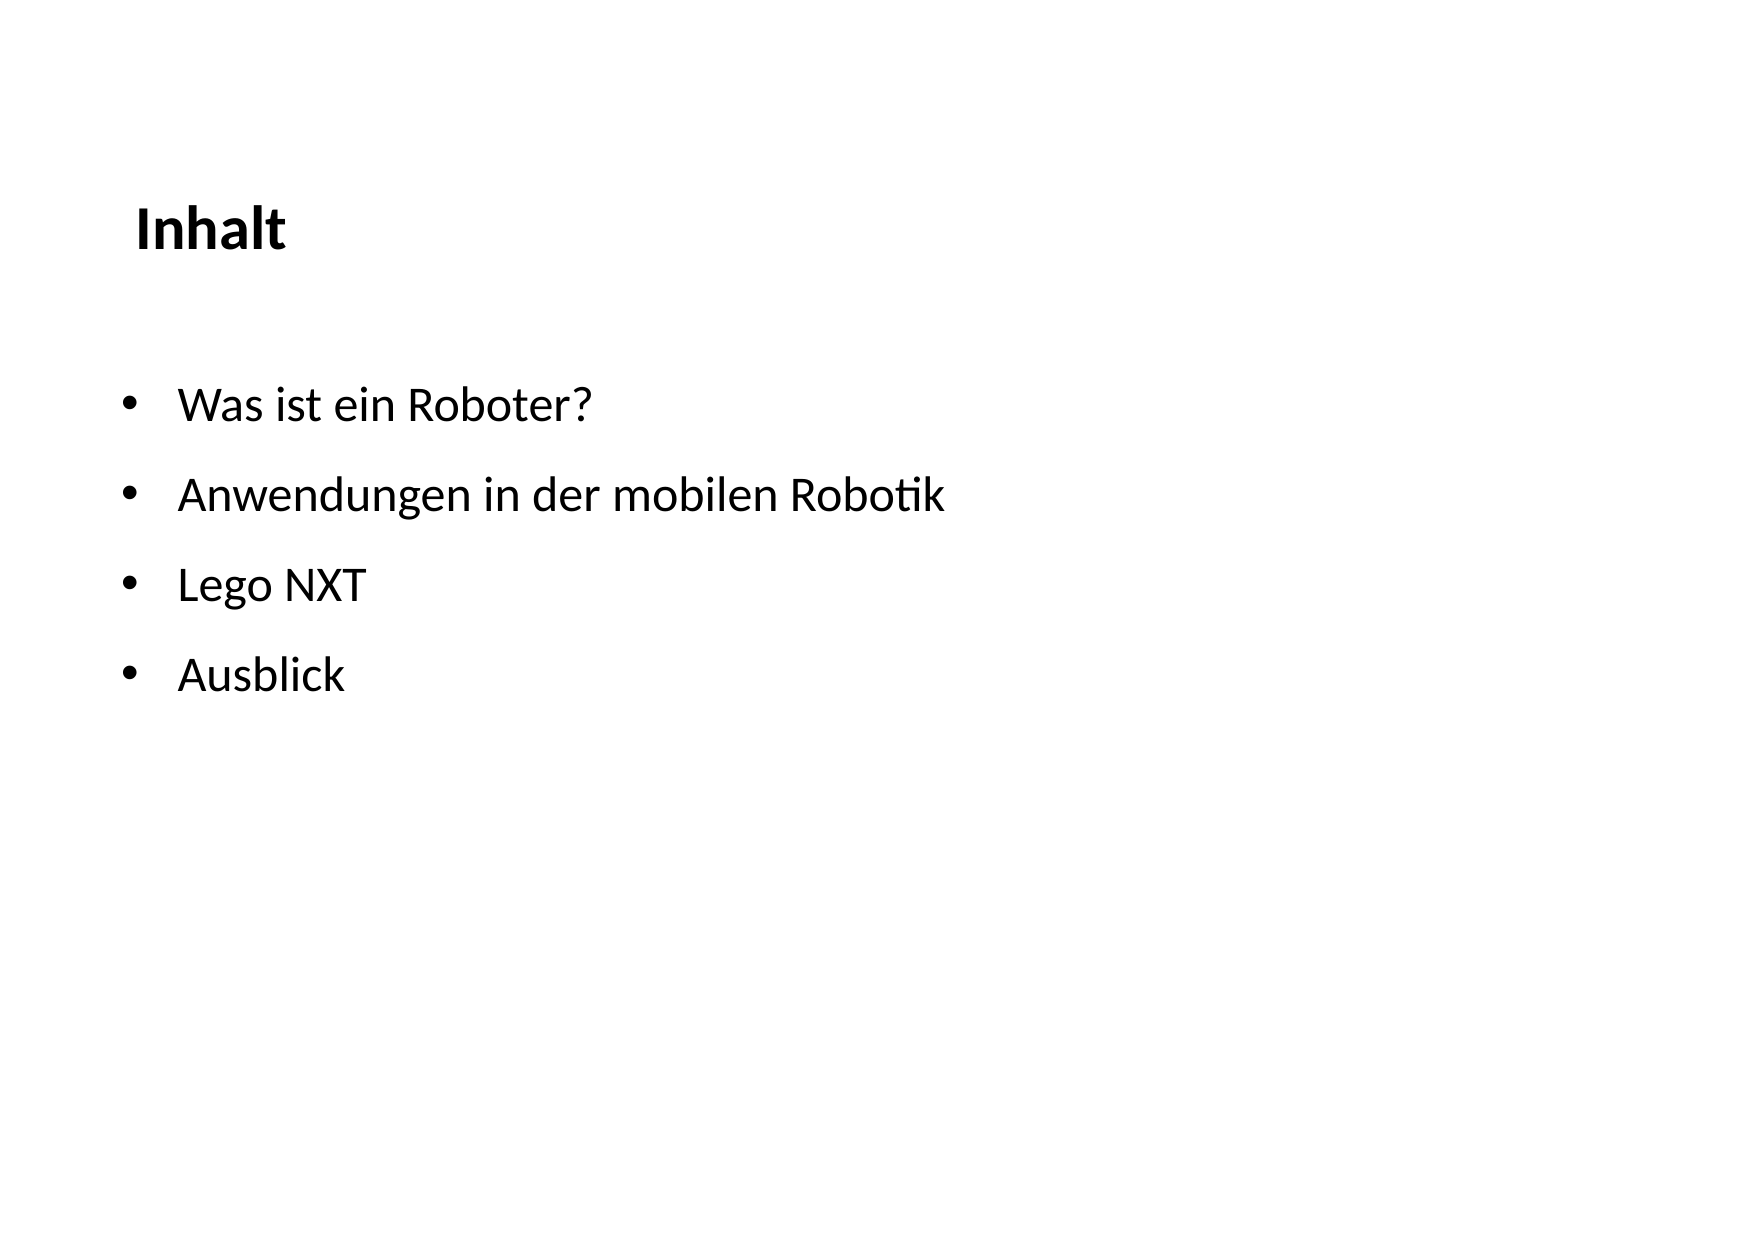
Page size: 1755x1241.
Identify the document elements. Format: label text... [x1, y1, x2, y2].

text_box Was ist ein Roboter? Anwendungen in der mobilen Robotik Lego NXT Ausblick [121, 341, 1540, 1049]
title Inhalt [121, 179, 1503, 308]
